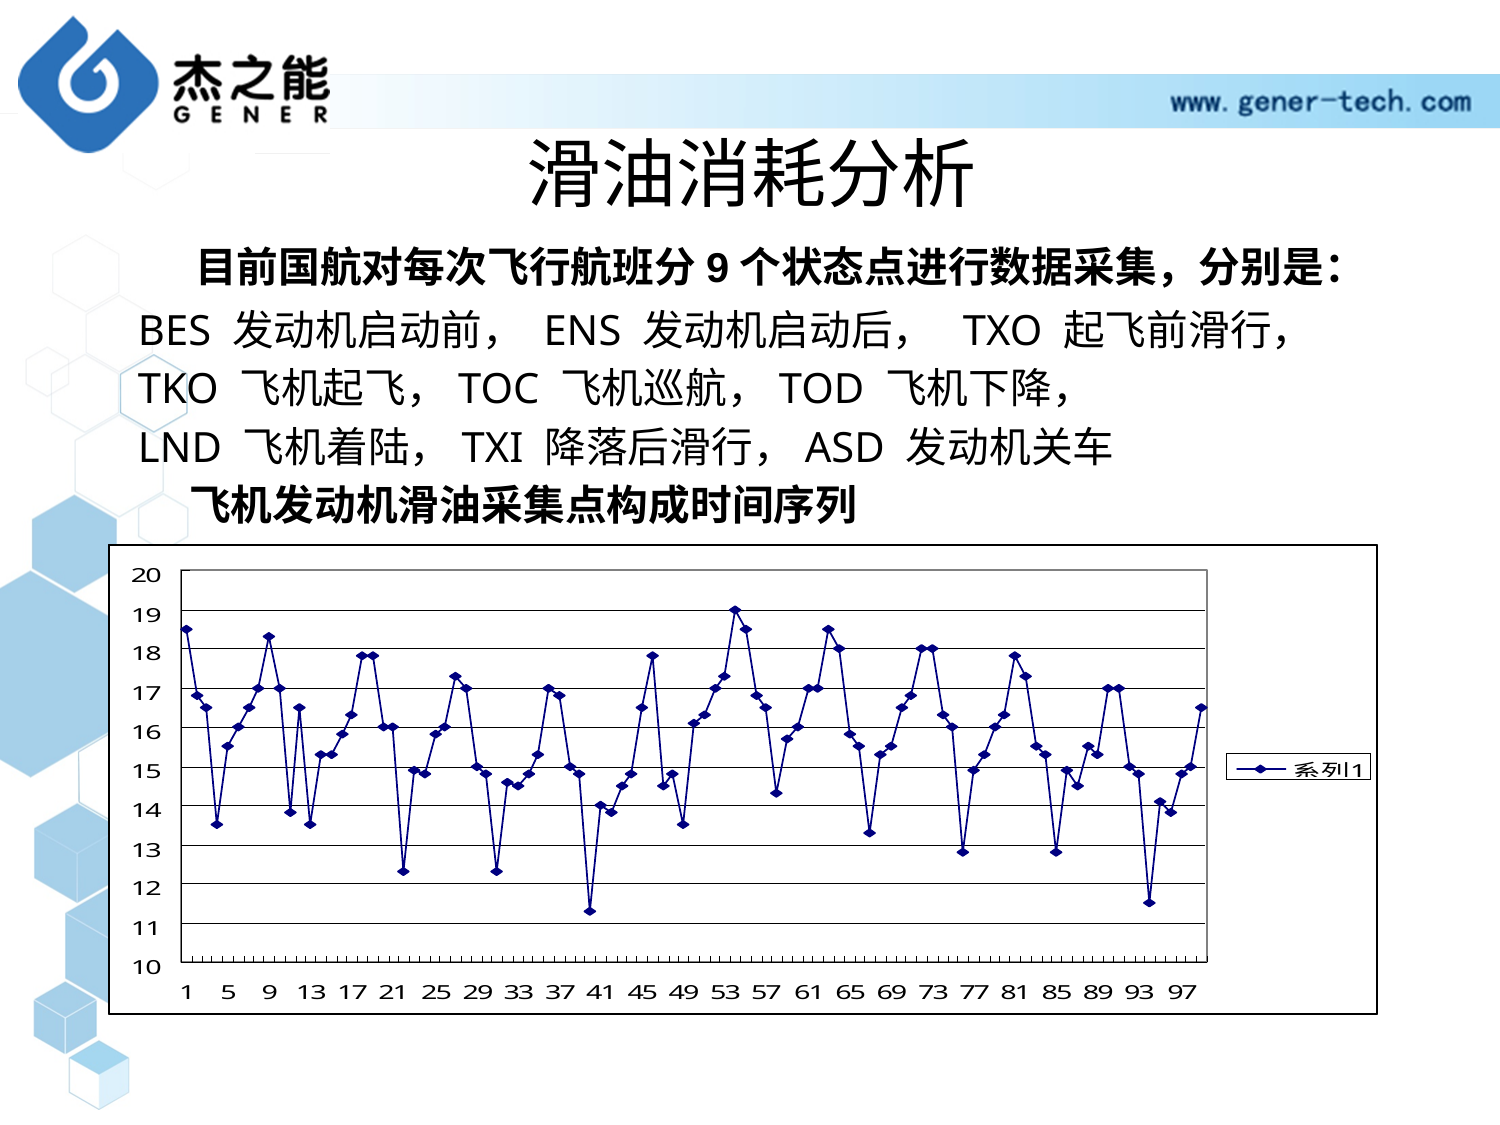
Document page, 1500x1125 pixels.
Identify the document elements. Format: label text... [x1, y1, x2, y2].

title 滑油消耗分析 [76, 110, 1427, 232]
picture [0, 15, 1500, 1110]
list 目前国航对每次飞行航班分9个状态点进行数据采集，分别是： BES 发动机启动前， ENS 发动机启动后， TXO 起飞前滑行， TKO 飞机起飞，TOC 飞机巡航，TOD 飞机下降， LND 飞机着陆，TXI 降落后滑行，ASD 发动机关车 飞机发动机滑油采集点构成时间序列 [69, 208, 1420, 951]
